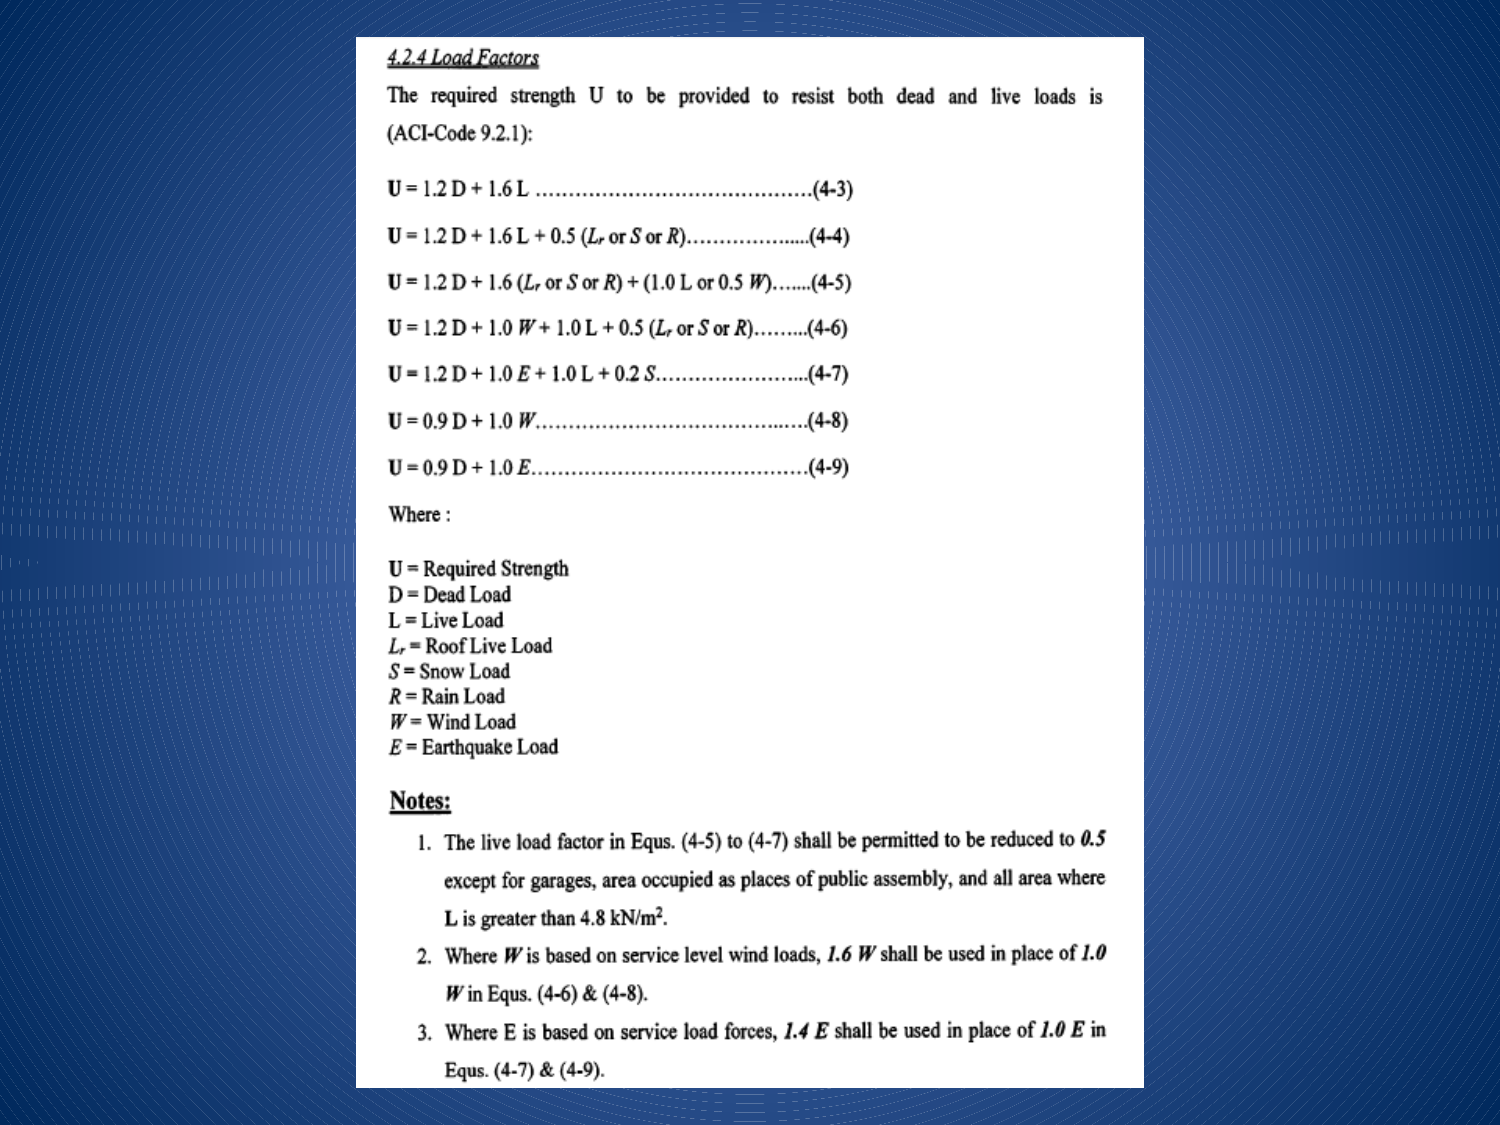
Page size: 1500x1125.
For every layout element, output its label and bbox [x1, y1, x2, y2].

picture [356, 37, 1144, 1088]
